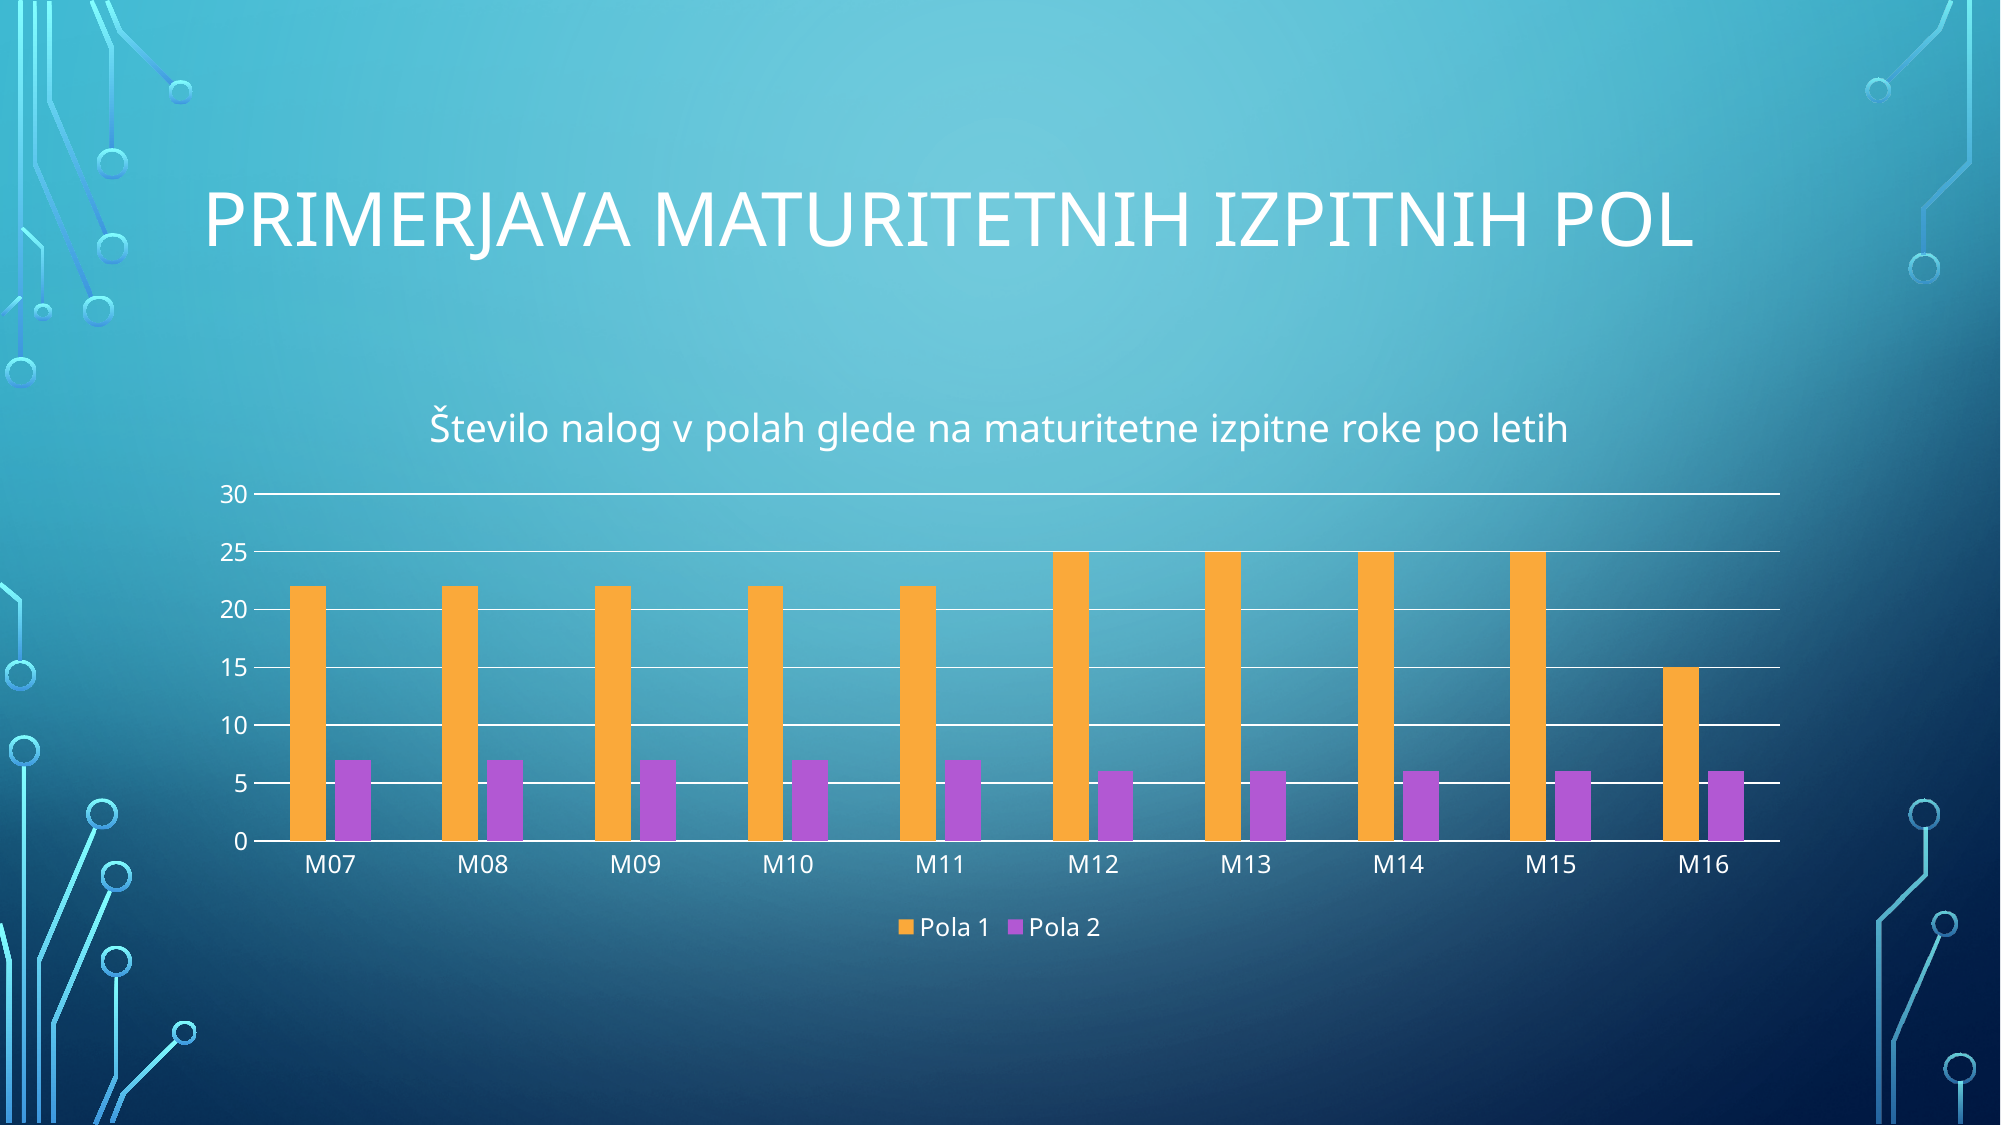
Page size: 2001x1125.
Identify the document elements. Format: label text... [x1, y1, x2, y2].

chart [186, 368, 1813, 951]
title Primerjava Maturitetnih izpitnih pol [187, 101, 1813, 344]
